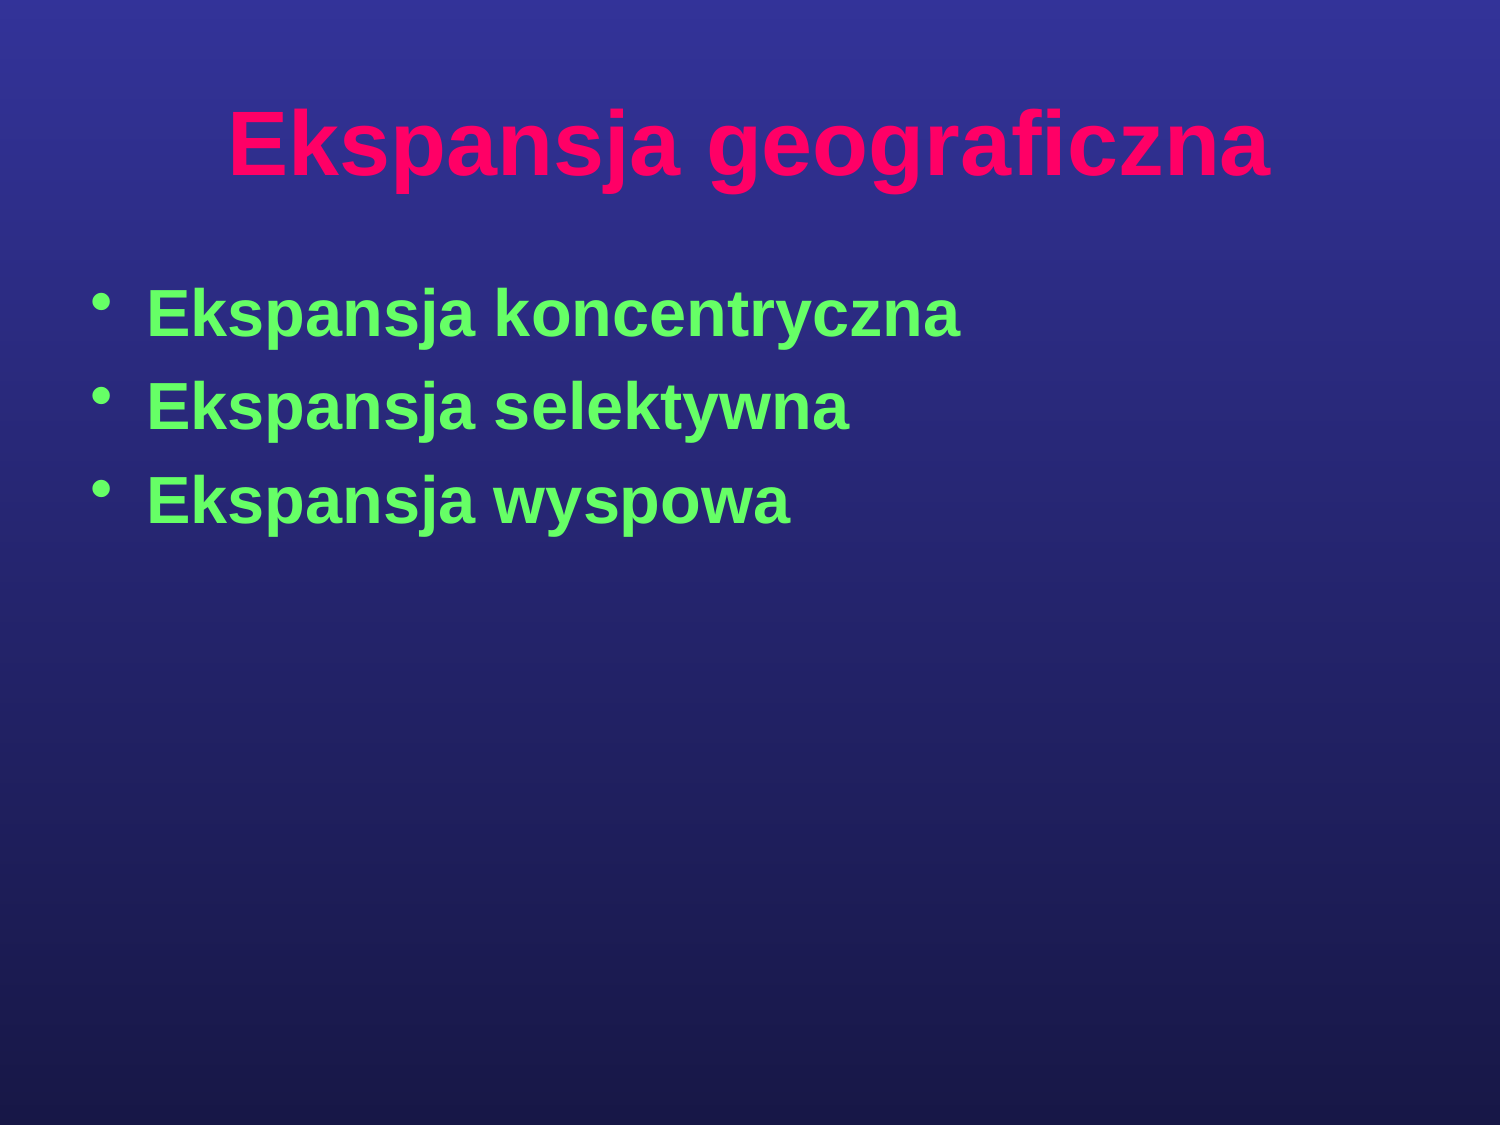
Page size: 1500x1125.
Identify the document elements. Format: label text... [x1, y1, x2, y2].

list Ekspansja koncentryczna Ekspansja selektywna Ekspansja wyspowa [74, 262, 1426, 1006]
title Ekspansja geograficzna [74, 44, 1426, 233]
